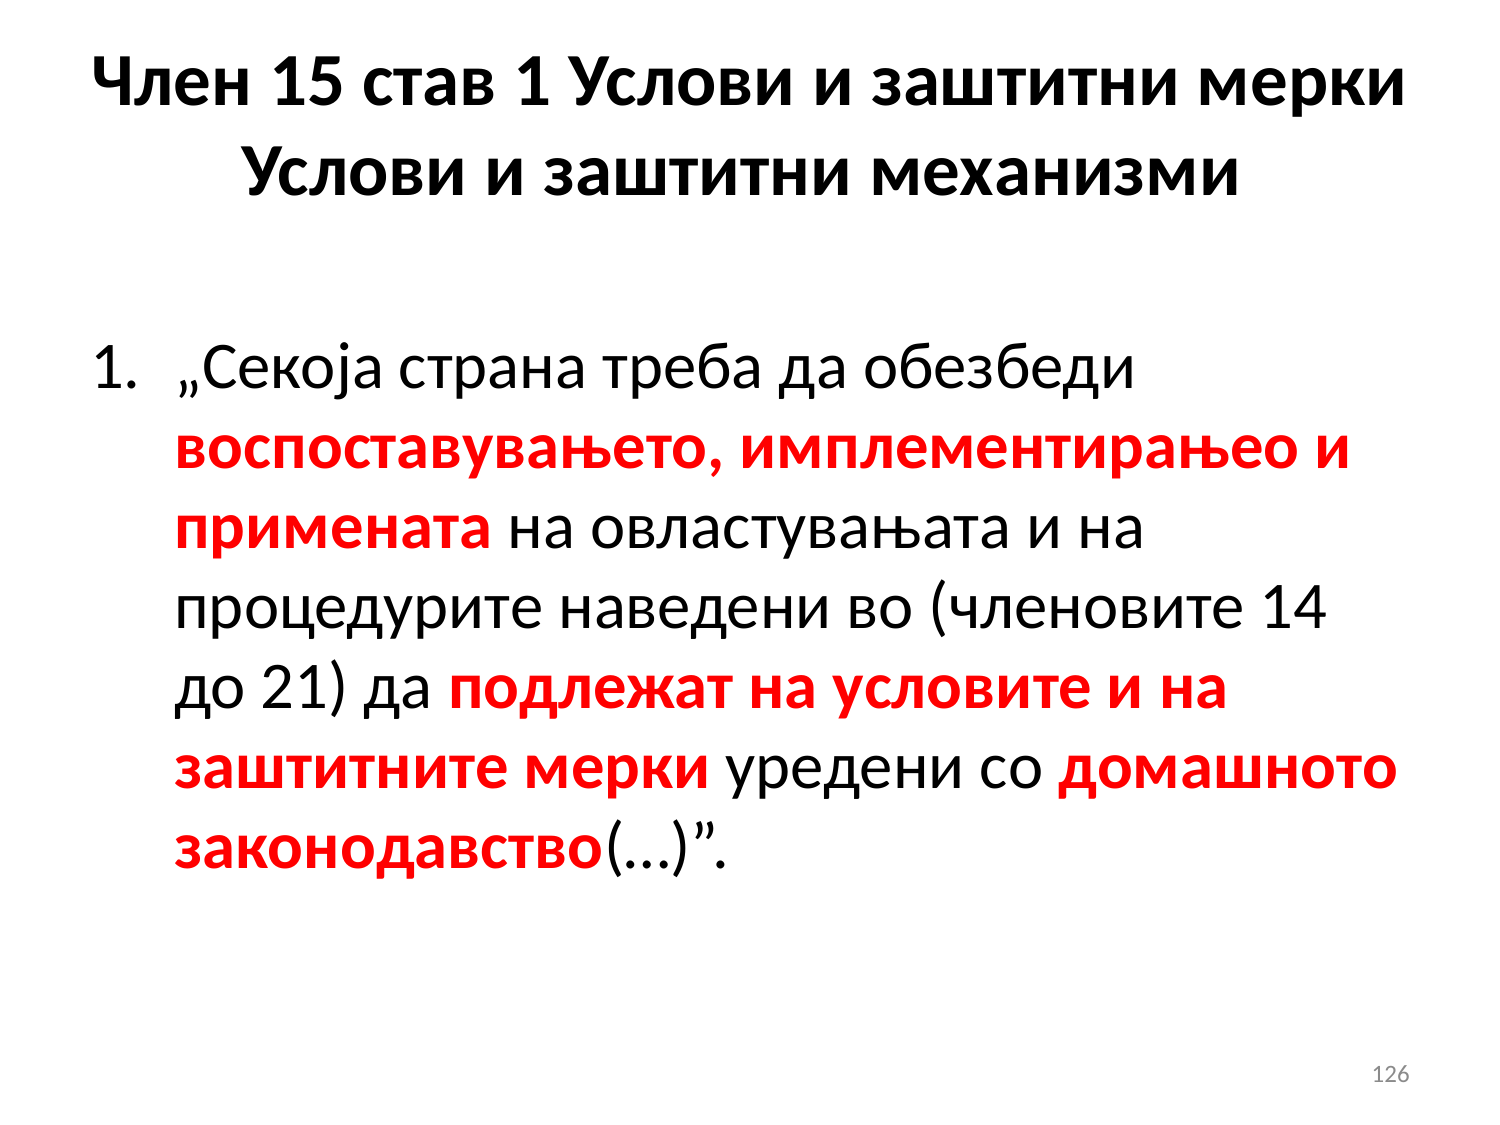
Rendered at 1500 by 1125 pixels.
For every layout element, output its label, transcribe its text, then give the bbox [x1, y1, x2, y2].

slide_number 126 [1074, 1042, 1425, 1103]
list „Секоја страна треба да обезбеди воспоставувањето, имплементирањео и примената на овластувањата и на процедурите наведени во (членовите 14 до 21) да подлежат на условите и на заштитните мерки уредени со домашното законодавство(…)”. [74, 313, 1426, 1008]
title Член 15 став 1 Услови и заштитни мерки Услови и заштитни механизми [74, 44, 1426, 196]
